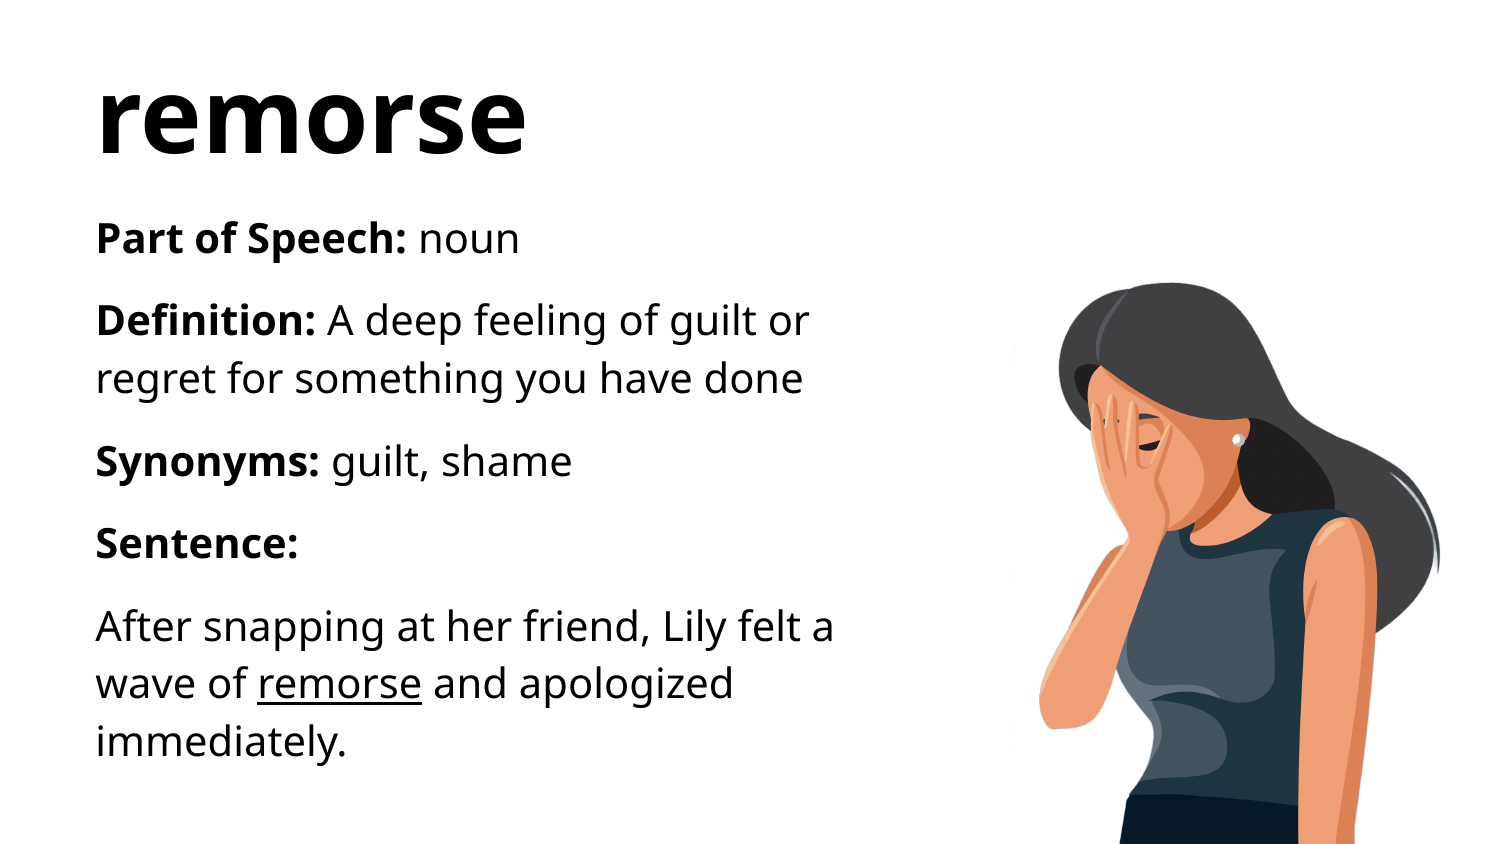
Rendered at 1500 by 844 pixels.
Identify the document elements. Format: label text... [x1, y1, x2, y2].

title remorse [80, 33, 1479, 227]
list Part of Speech: noun Definition: A deep feeling of guilt or regret for something you have done Synonyms: guilt, shame Sentence: After snapping at her friend, Lily felt a wave of remorse and apologized immediately. [80, 189, 931, 785]
picture [930, 266, 1450, 844]
